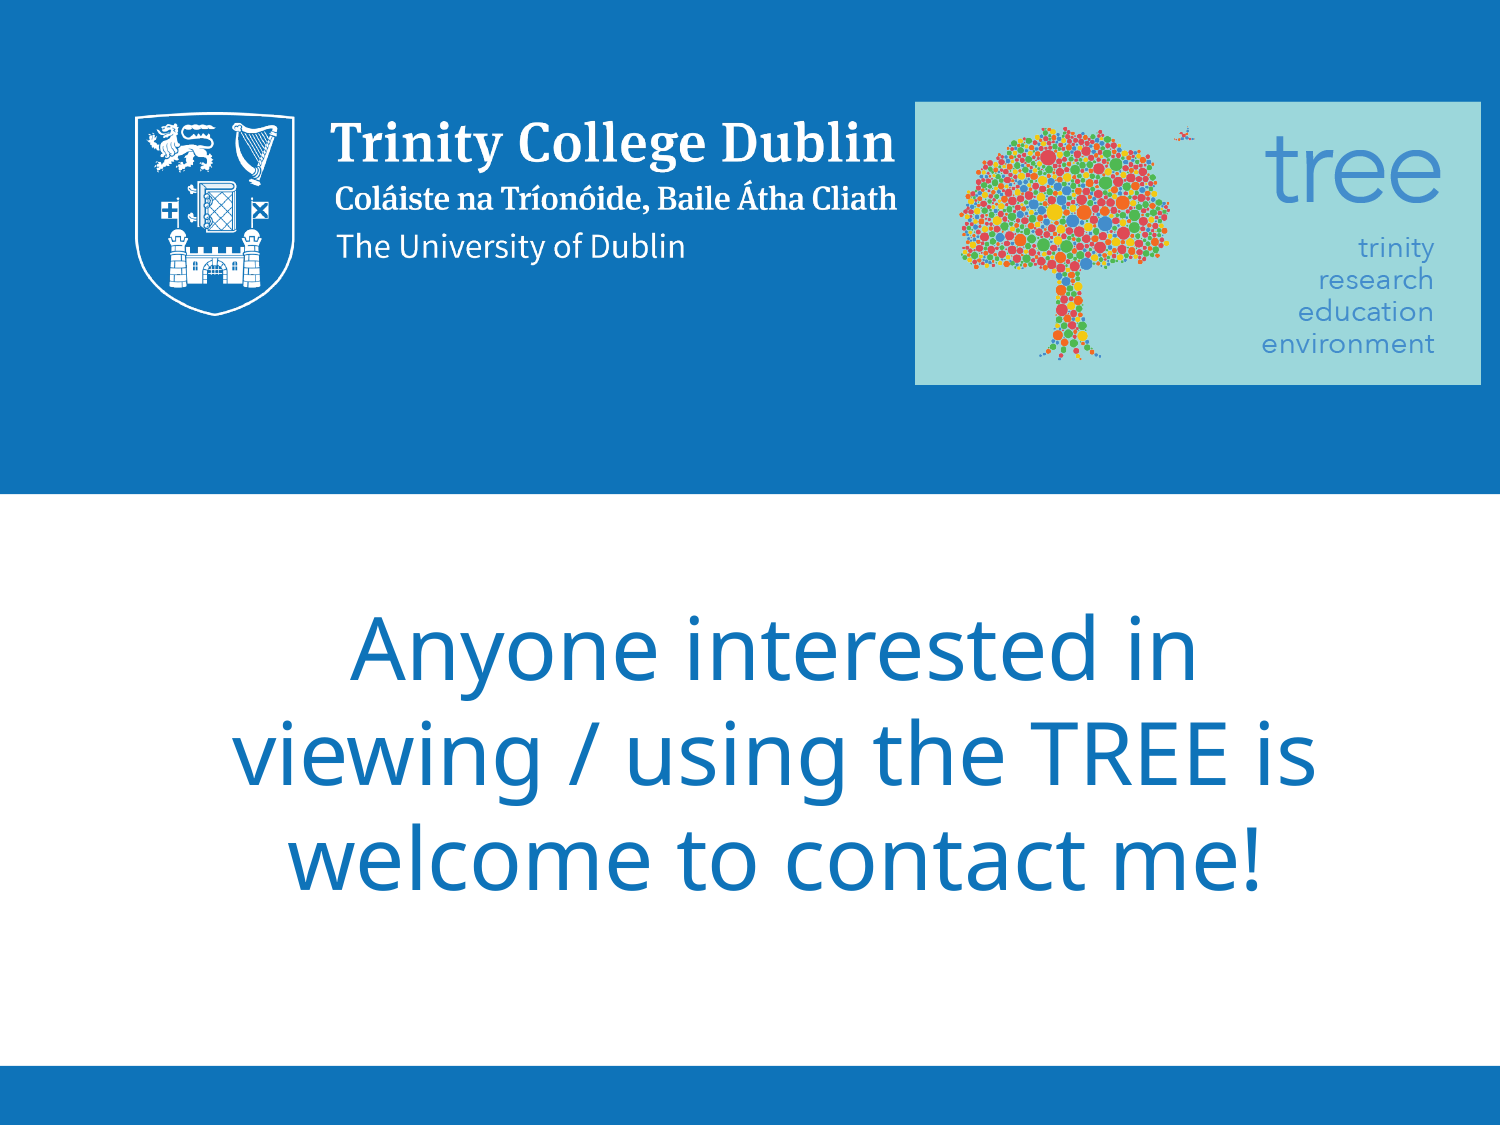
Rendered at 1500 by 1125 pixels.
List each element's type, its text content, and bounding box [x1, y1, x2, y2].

picture [135, 112, 897, 316]
title Anyone interested in viewing / using the TREE is welcome to contact me! [160, 566, 1391, 909]
picture [903, 93, 1486, 394]
